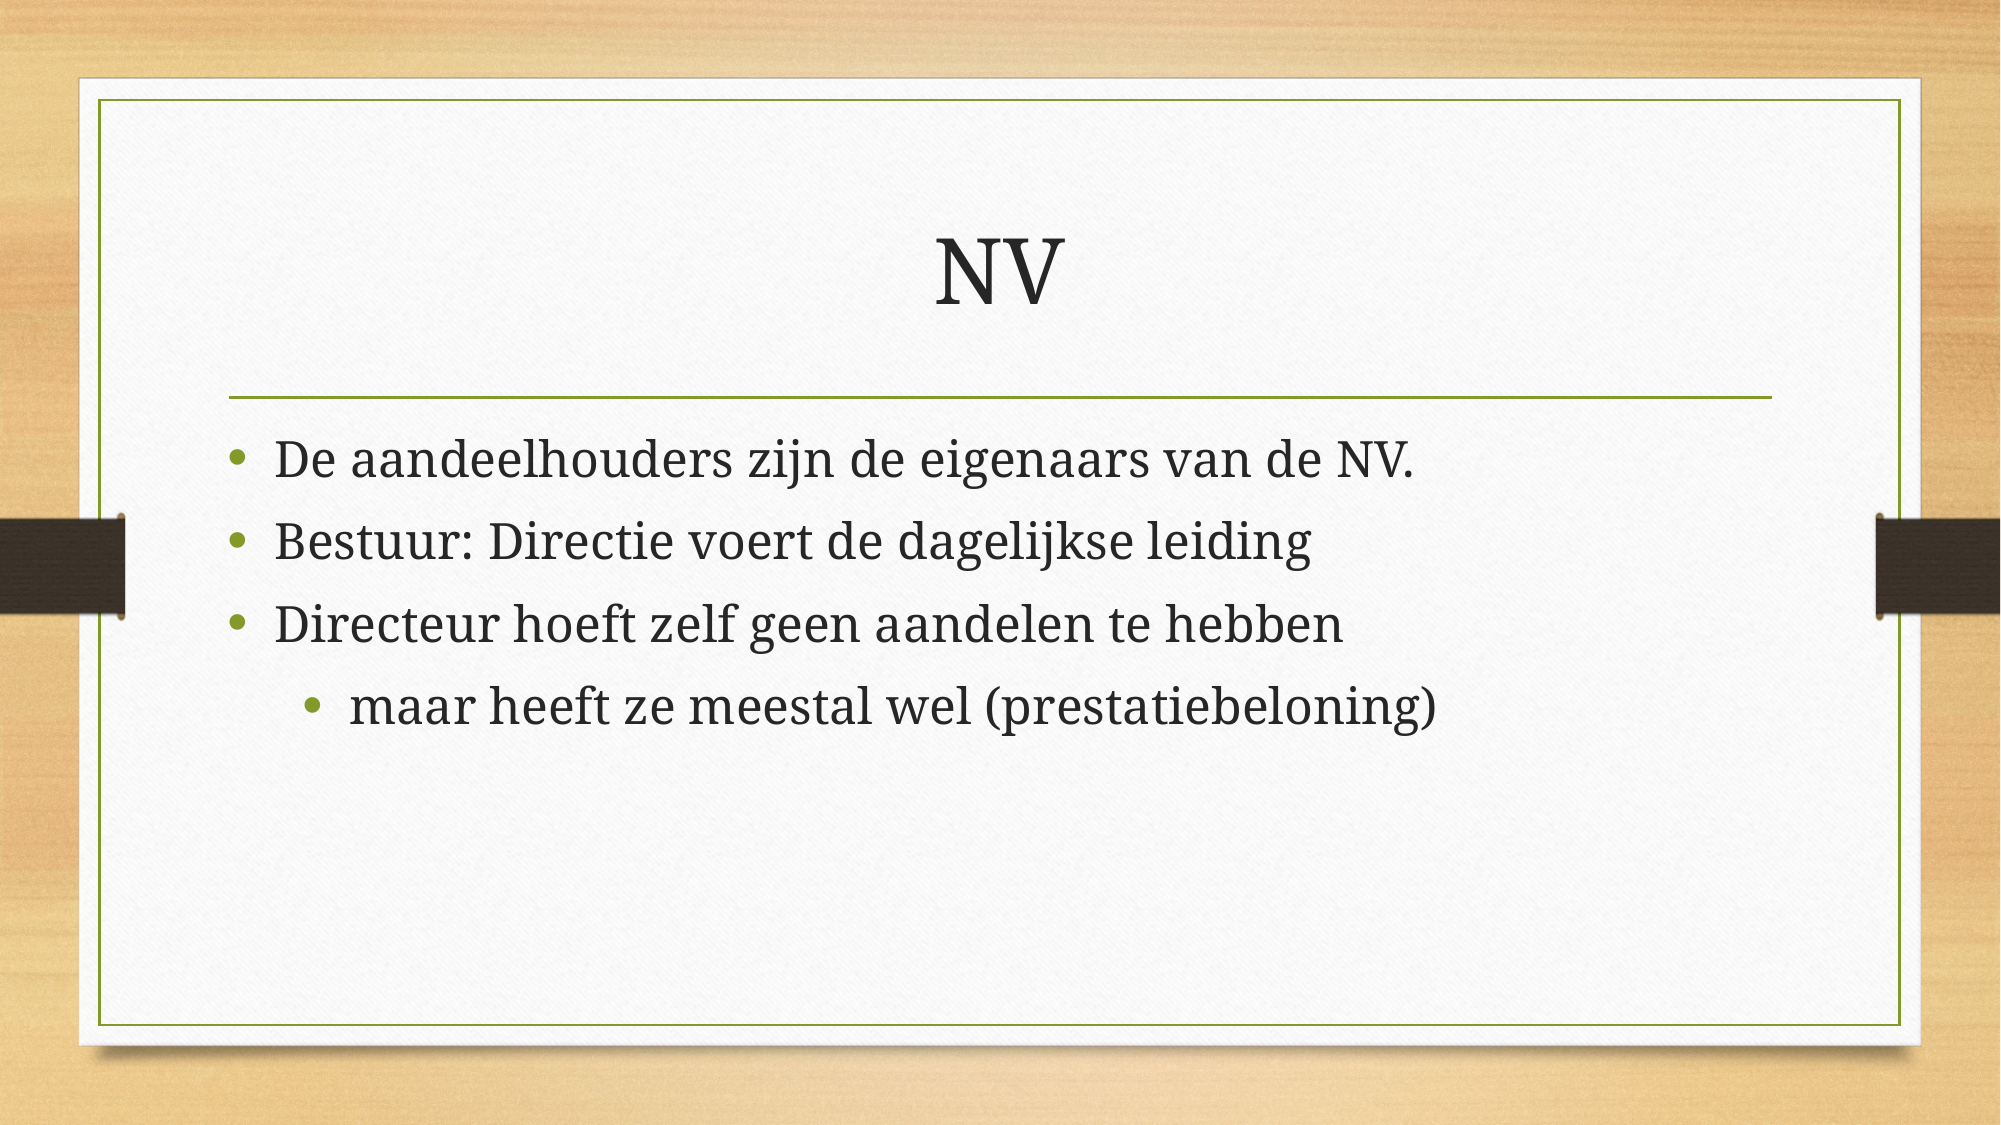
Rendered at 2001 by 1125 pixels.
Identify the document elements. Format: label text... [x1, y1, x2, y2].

title NV [212, 161, 1788, 375]
list De aandeelhouders zijn de eigenaars van de NV. Bestuur: Directie voert de dagelijkse leiding Directeur hoeft zelf geen aandelen te hebben maar heeft ze meestal wel (prestatiebeloning) [212, 419, 1788, 1000]
picture [0, 0, 2001, 1125]
